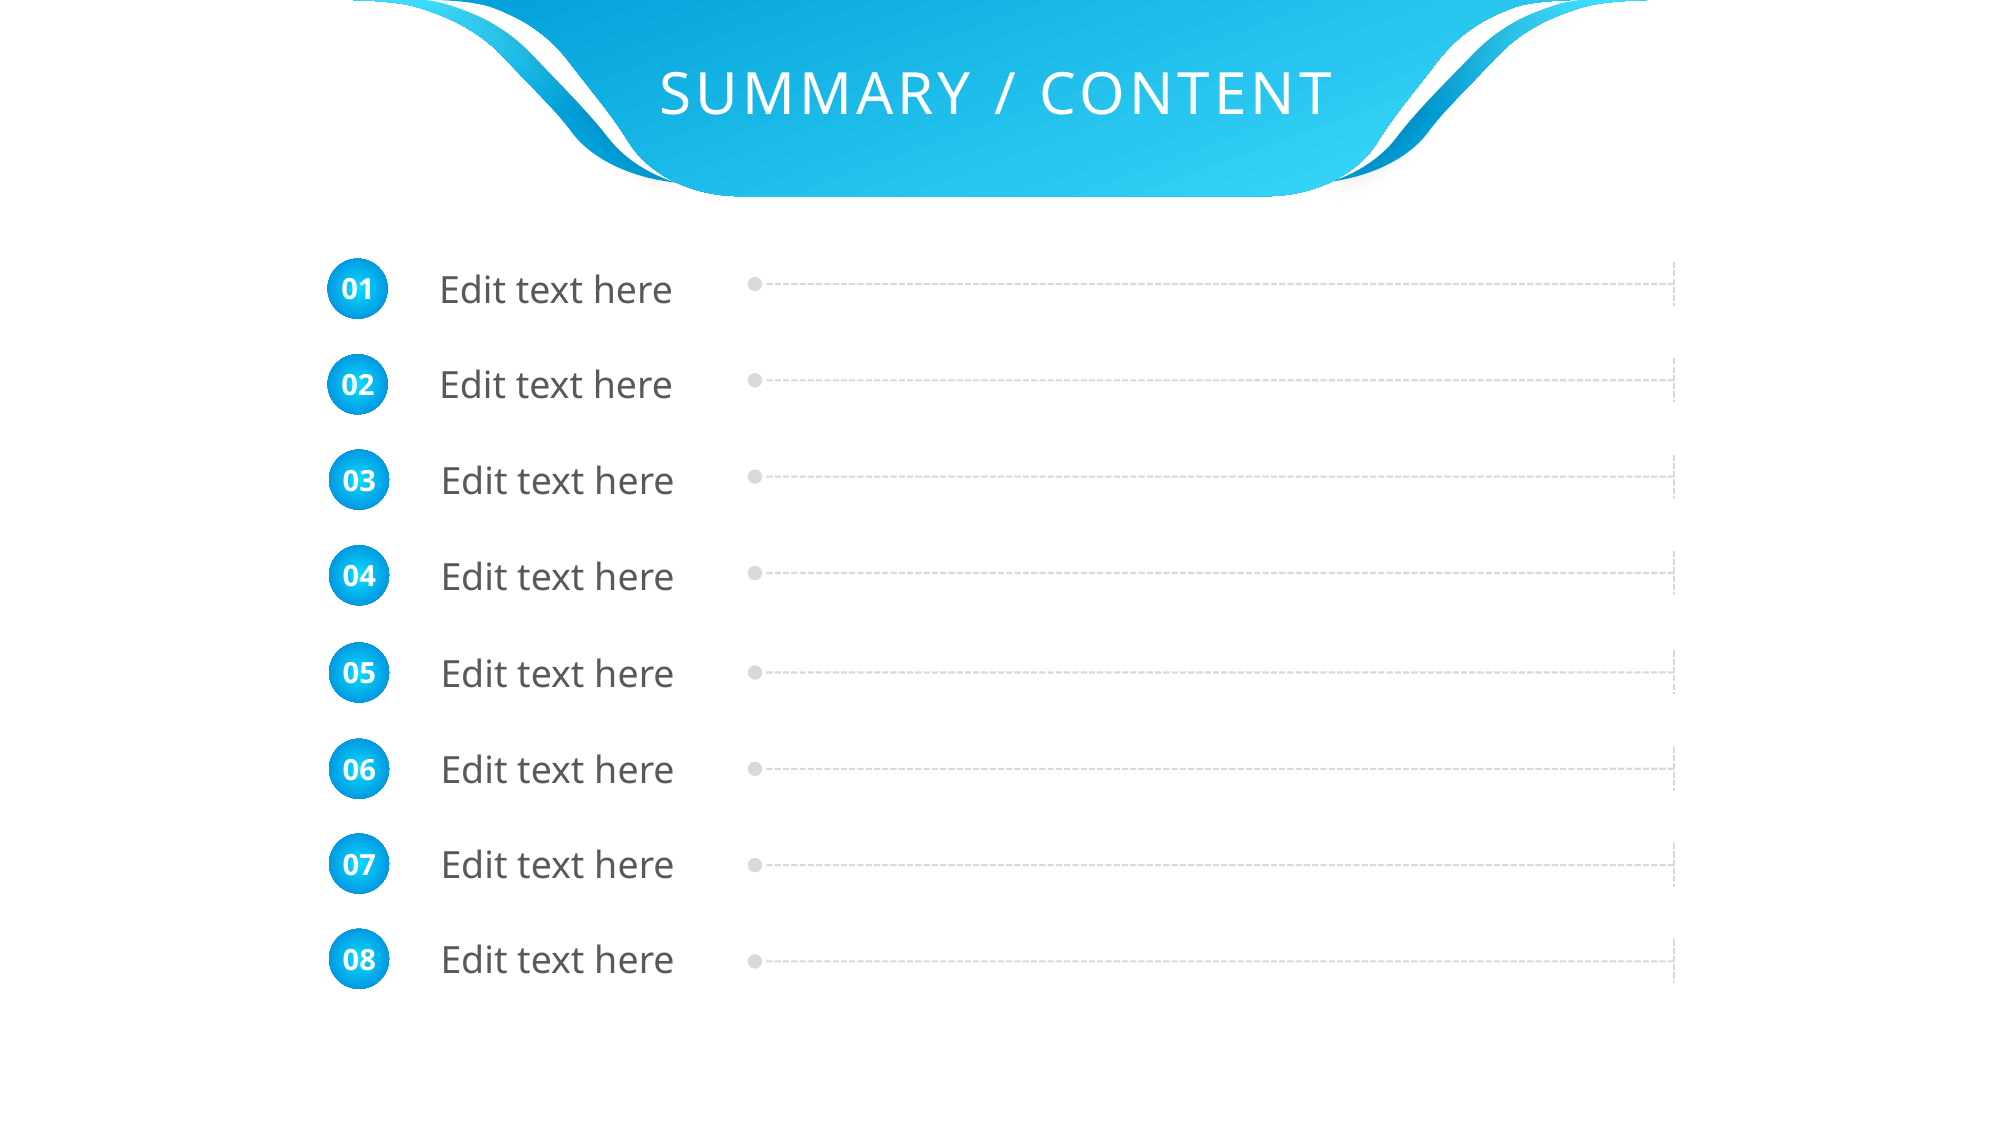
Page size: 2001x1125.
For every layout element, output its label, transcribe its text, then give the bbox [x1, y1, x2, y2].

text_box Edit text here [424, 353, 689, 414]
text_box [327, 642, 392, 703]
text_box Edit text here [425, 738, 691, 799]
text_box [327, 928, 392, 989]
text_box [326, 354, 391, 415]
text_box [745, 550, 1674, 595]
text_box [327, 449, 392, 510]
text_box Edit text here [425, 928, 691, 989]
text_box Edit text here [425, 833, 691, 894]
text_box Edit text here [425, 642, 691, 703]
text_box Edit text here [424, 258, 689, 319]
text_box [326, 258, 391, 319]
text_box Edit text here [425, 449, 691, 510]
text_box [745, 939, 1674, 984]
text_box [745, 842, 1674, 888]
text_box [745, 650, 1674, 695]
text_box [745, 454, 1674, 499]
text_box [342, 0, 1658, 197]
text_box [327, 738, 392, 799]
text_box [327, 545, 392, 606]
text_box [745, 261, 1674, 306]
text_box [745, 358, 1674, 403]
text_box Edit text here [425, 544, 691, 605]
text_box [745, 746, 1674, 791]
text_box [327, 833, 392, 894]
